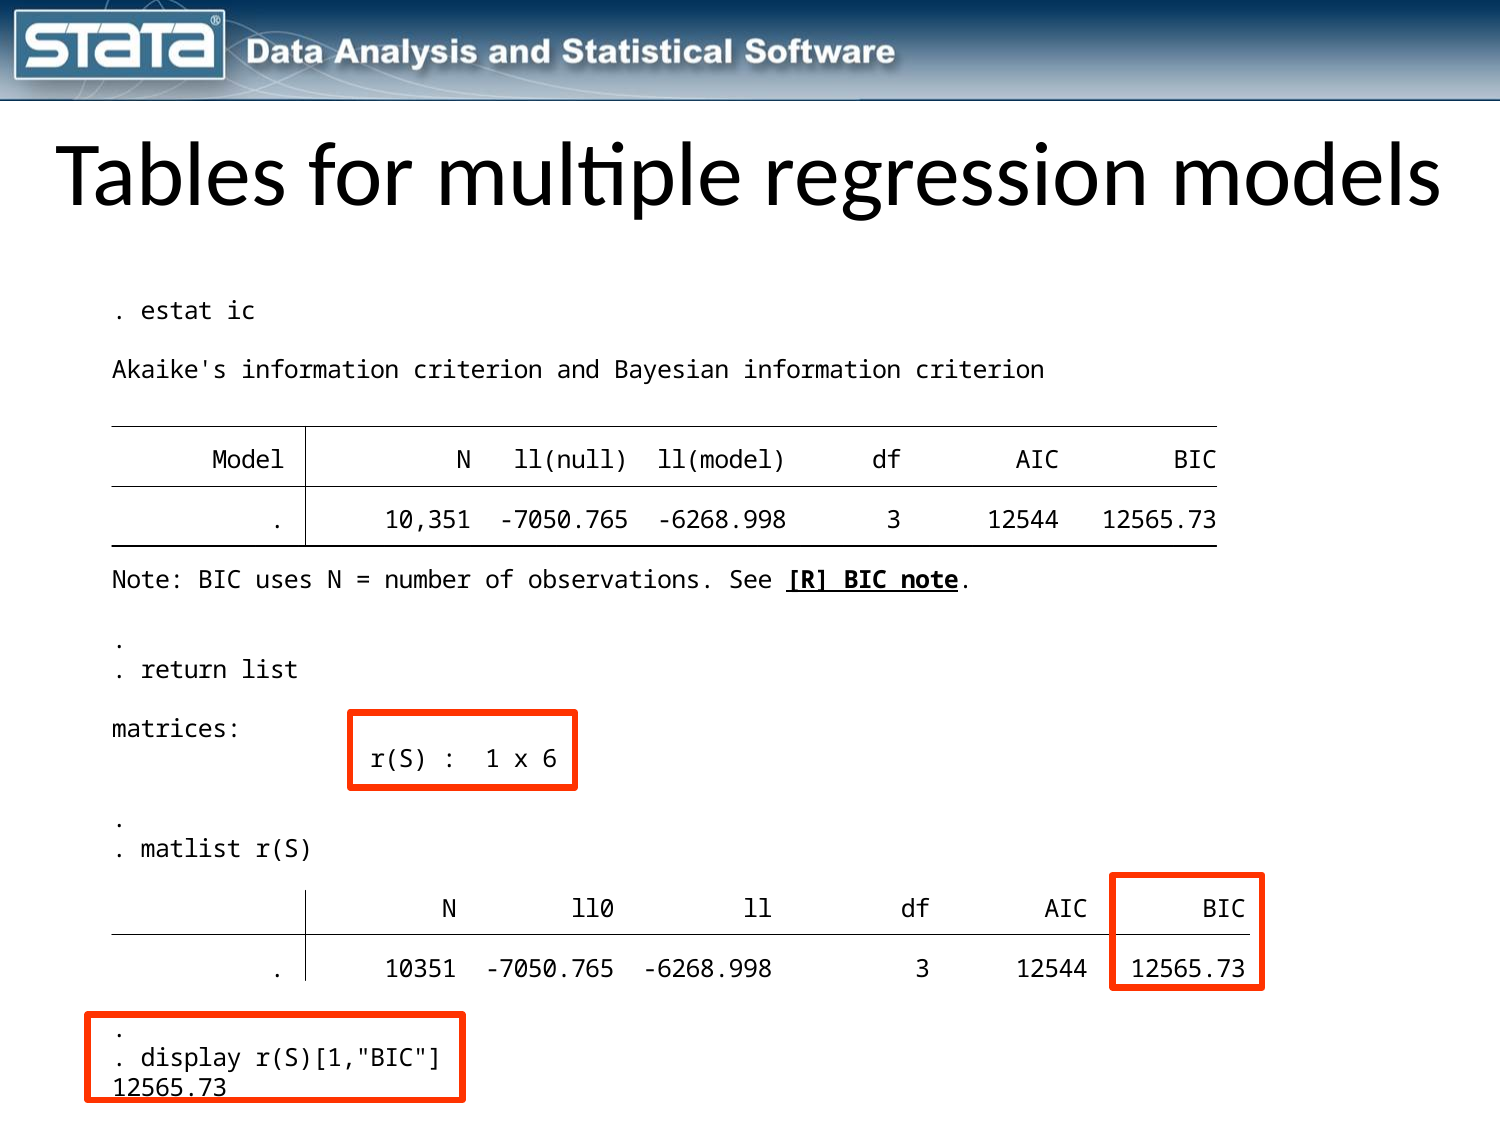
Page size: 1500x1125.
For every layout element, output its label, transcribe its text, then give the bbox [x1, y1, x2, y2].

text_box [1254, 873, 1264, 990]
picture [99, 292, 1251, 1101]
title Tables for multiple regression models [0, 108, 1500, 238]
text_box [85, 1012, 94, 1102]
picture [0, 0, 1500, 102]
